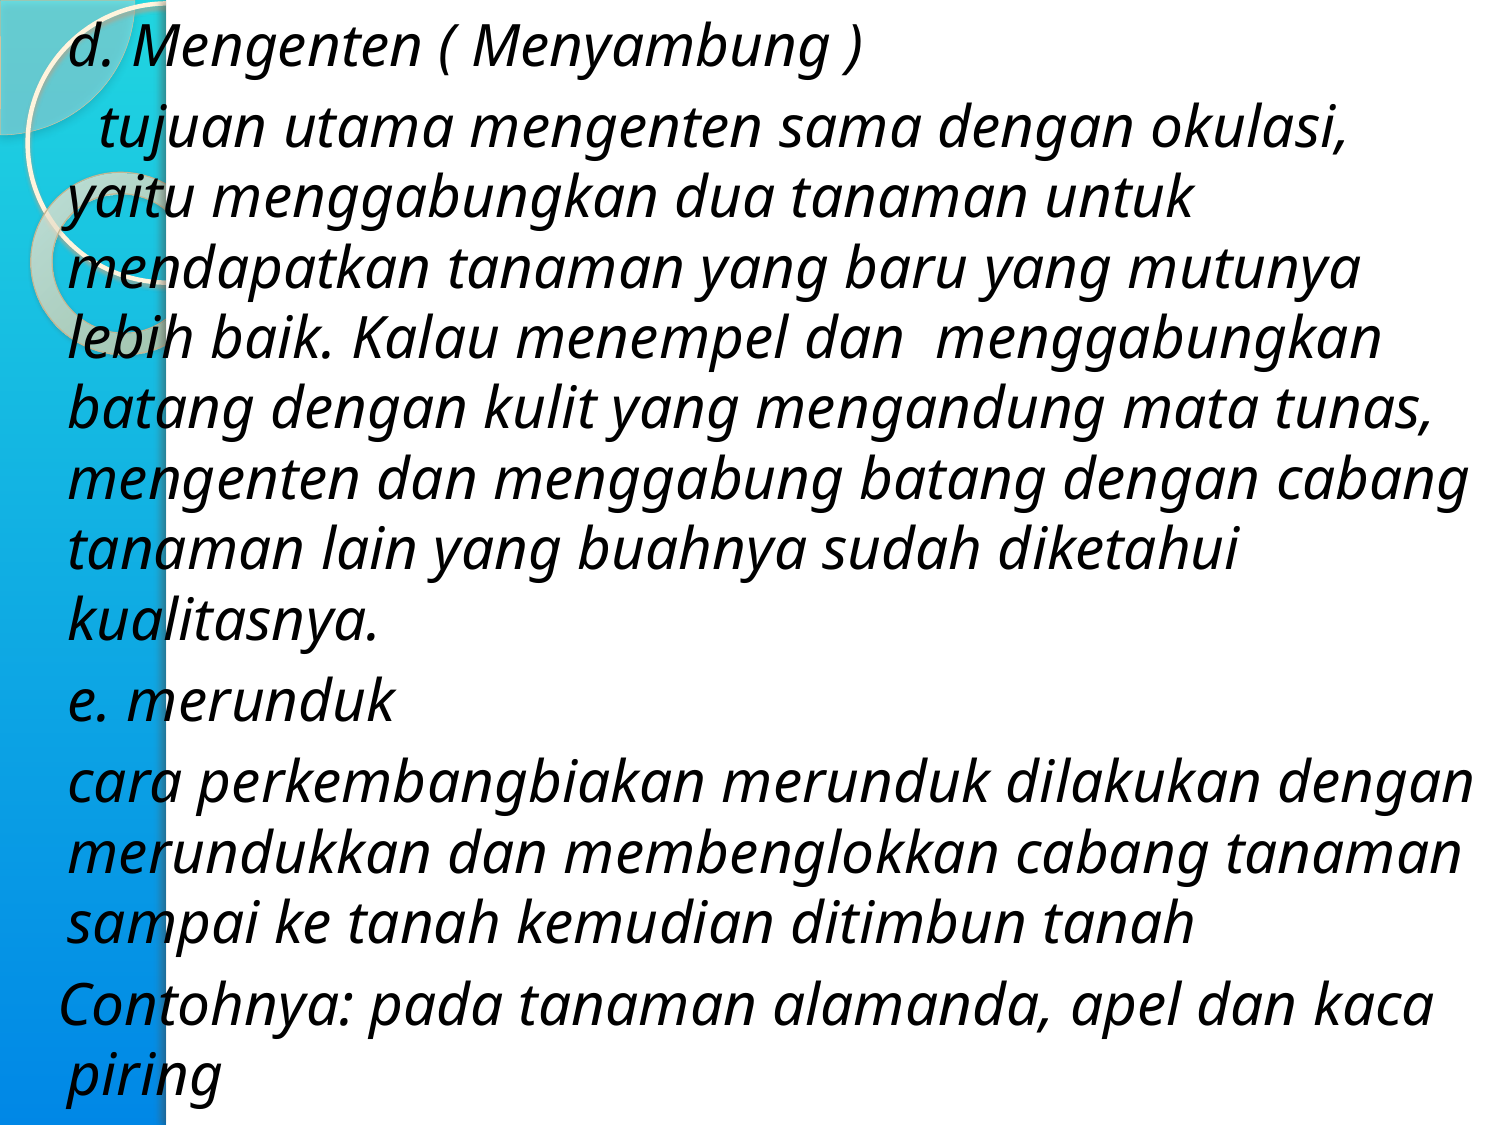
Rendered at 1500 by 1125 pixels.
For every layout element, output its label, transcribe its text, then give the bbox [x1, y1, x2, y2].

list d. Mengenten ( Menyambung ) tujuan utama mengenten sama dengan okulasi, yaitu menggabungkan dua tanaman untuk mendapatkan tanaman yang baru yang mutunya lebih baik. Kalau menempel dan menggabungkan batang dengan kulit yang mengandung mata tunas, mengenten dan menggabung batang dengan cabang tanaman lain yang buahnya sudah diketahui kualitasnya. e. merunduk cara perkembangbiakan merunduk dilakukan dengan merundukkan dan membenglokkan cabang tanaman sampai ke tanah kemudian ditimbun tanah Contohnya: pada tanaman alamanda, apel dan kaca piring [0, 0, 1500, 1125]
